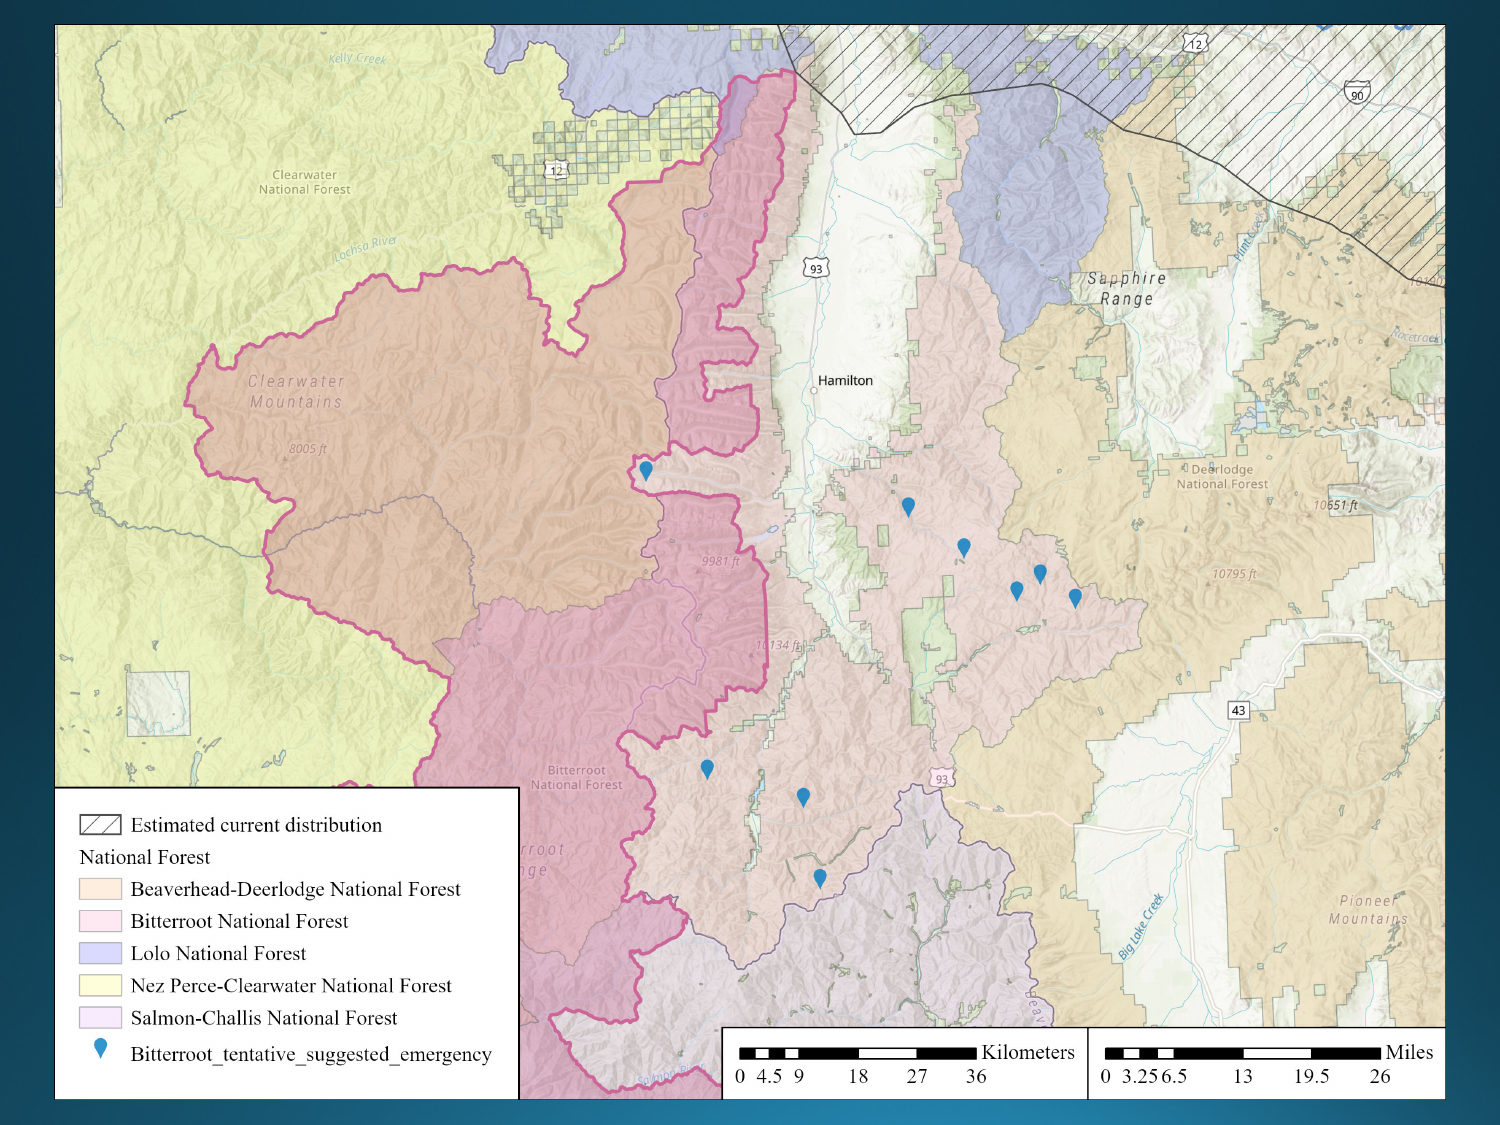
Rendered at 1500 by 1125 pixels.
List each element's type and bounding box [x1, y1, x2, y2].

list [54, 24, 1446, 1100]
picture [0, 0, 1500, 1125]
